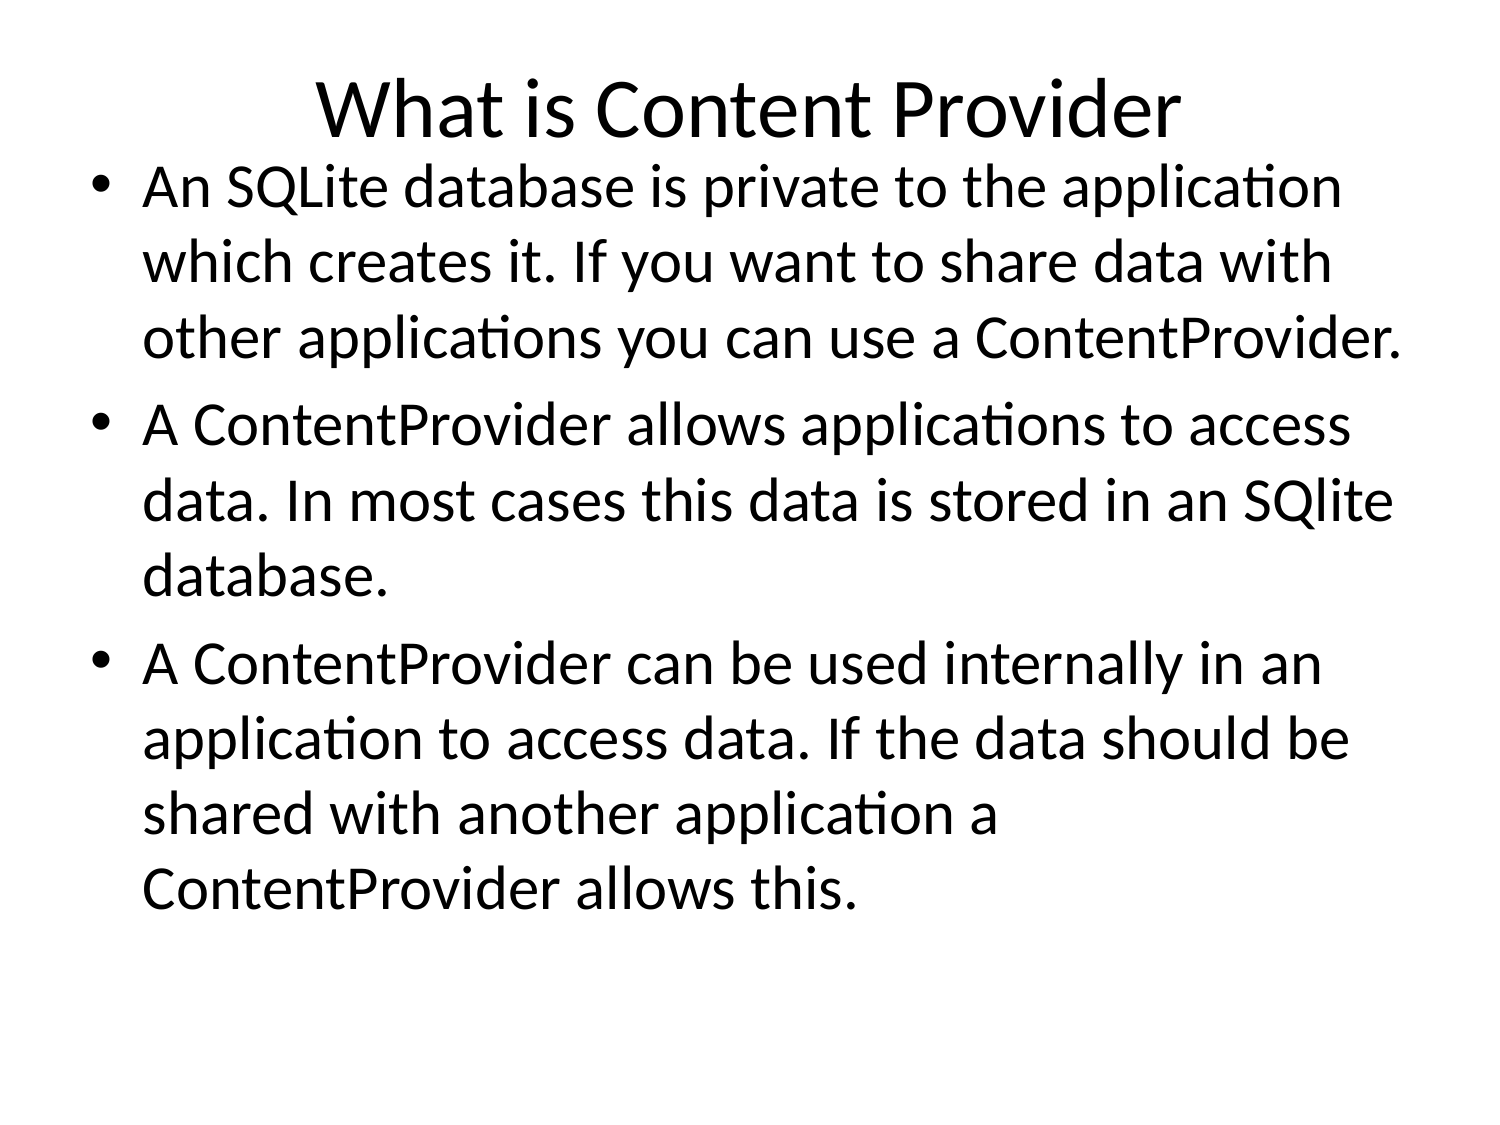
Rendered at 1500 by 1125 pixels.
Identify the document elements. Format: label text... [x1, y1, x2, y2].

title What is Content Provider [75, 45, 1425, 137]
list An SQLite database is private to the application which creates it. If you want to share data with other applications you can use a ContentProvider. A ContentProvider allows applications to access data. In most cases this data is stored in an SQlite database. A ContentProvider can be used internally in an application to access data. If the data should be shared with another application a ContentProvider allows this. [75, 137, 1425, 1005]
